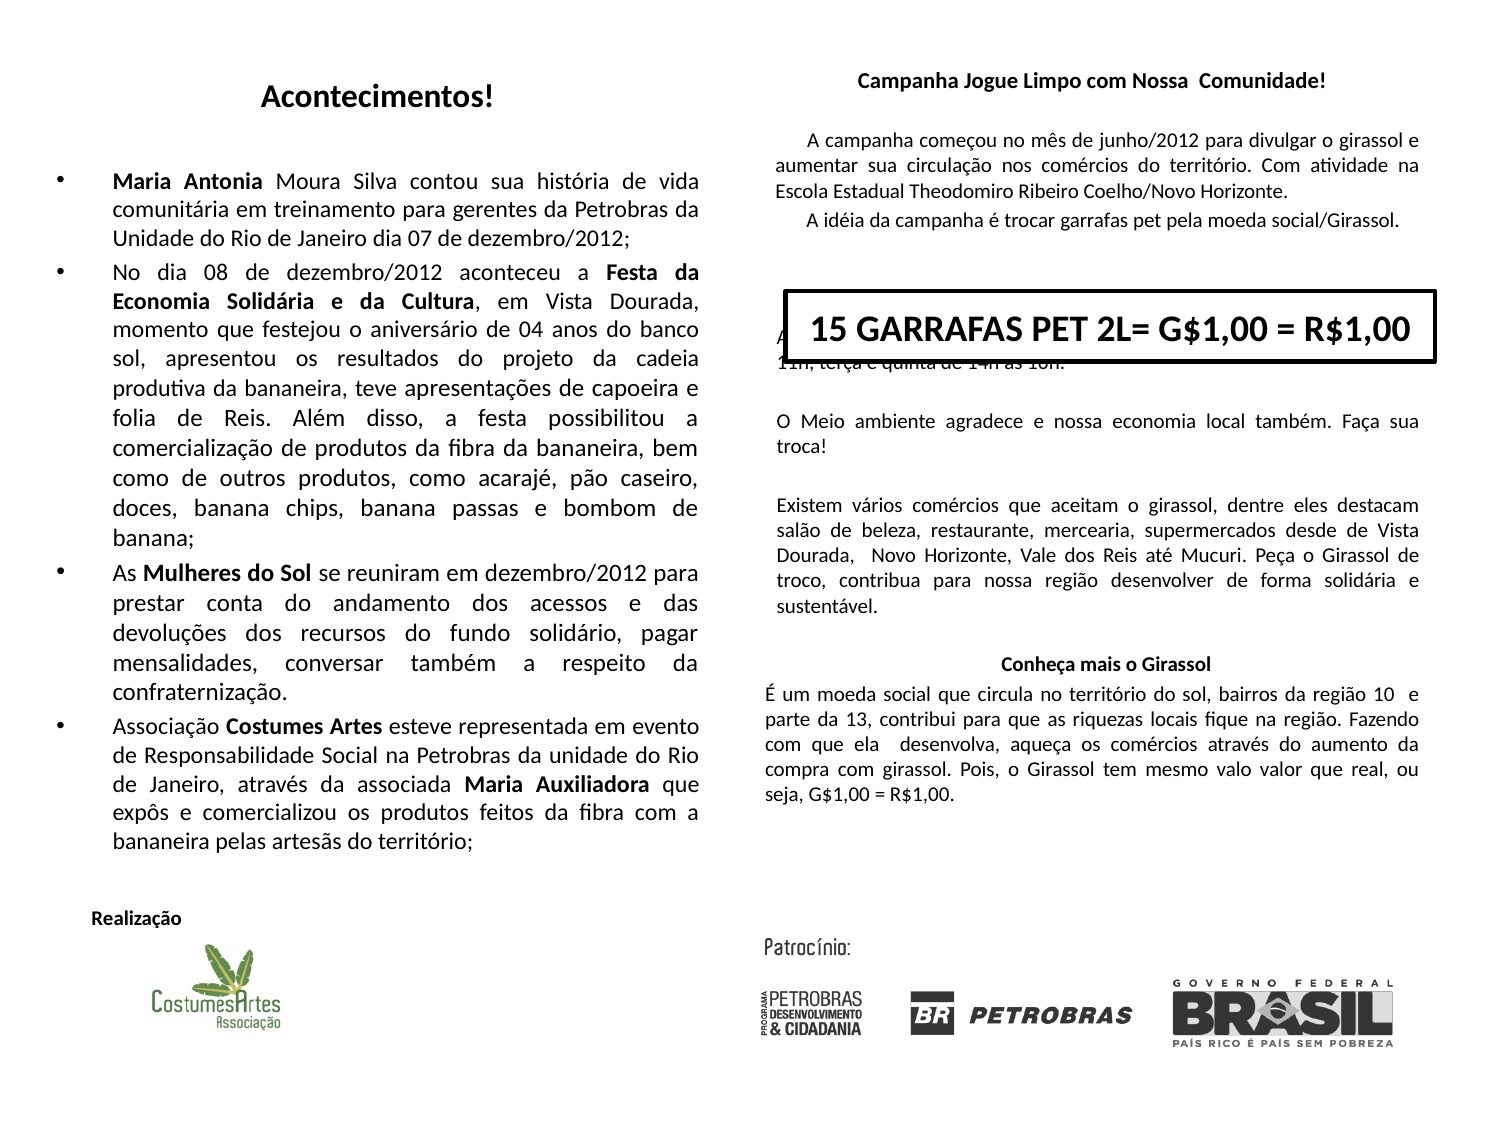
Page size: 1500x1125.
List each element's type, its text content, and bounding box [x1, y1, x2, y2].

list Campanha Jogue Limpo com Nossa Comunidade! A campanha começou no mês de junho/2012 para divulgar o girassol e aumentar sua circulação nos comércios do território. Com atividade na Escola Estadual Theodomiro Ribeiro Coelho/Novo Horizonte. A idéia da campanha é trocar garrafas pet pela moeda social/Girassol. A troca acontece na Casa Sol/Vista Dourada, segunda e quarta de 9h as 11h, terça e quinta de 14h as 16h. O Meio ambiente agradece e nossa economia local também. Faça sua troca! Existem vários comércios que aceitam o girassol, dentre eles destacam salão de beleza, restaurante, mercearia, supermercados desde de Vista Dourada, Novo Horizonte, Vale dos Reis até Mucuri. Peça o Girassol de troco, contribua para nossa região desenvolver de forma solidária e sustentável. Conheça mais o Girassol É um moeda social que circula no território do sol, bairros da região 10 e parte da 13, contribui para que as riquezas locais fique na região. Fazendo com que ela desenvolva, aqueça os comércios através do aumento da compra com girassol. Pois, o Girassol tem mesmo valo valor que real, ou seja, G$1,00 = R$1,00. [750, 58, 1436, 906]
picture [761, 938, 1393, 1048]
text_box Realização [75, 867, 575, 966]
list Acontecimentos! Maria Antonia Moura Silva contou sua história de vida comunitária em treinamento para gerentes da Petrobras da Unidade do Rio de Janeiro dia 07 de dezembro/2012; No dia 08 de dezembro/2012 aconteceu a Festa da Economia Solidária e da Cultura, em Vista Dourada, momento que festejou o aniversário de 04 anos do banco sol, apresentou os resultados do projeto da cadeia produtiva da bananeira, teve apresentações de capoeira e folia de Reis. Além disso, a festa possibilitou a comercialização de produtos da fibra da bananeira, bem como de outros produtos, como acarajé, pão caseiro, doces, banana chips, banana passas e bombom de banana; As Mulheres do Sol se reuniram em dezembro/2012 para prestar conta do andamento dos acessos e das devoluções dos recursos do fundo solidário, pagar mensalidades, conversar também a respeito da confraternização. Associação Costumes Artes esteve representada em evento de Responsabilidade Social na Petrobras da unidade do Rio de Janeiro, através da associada Maria Auxiliadora que expôs e comercializou os produtos feitos da fibra com a bananeira pelas artesãs do território; [41, 66, 715, 894]
picture [123, 928, 314, 1063]
text_box 15 GARRAFAS PET 2L= G$1,00 = R$1,00 [783, 289, 1437, 364]
